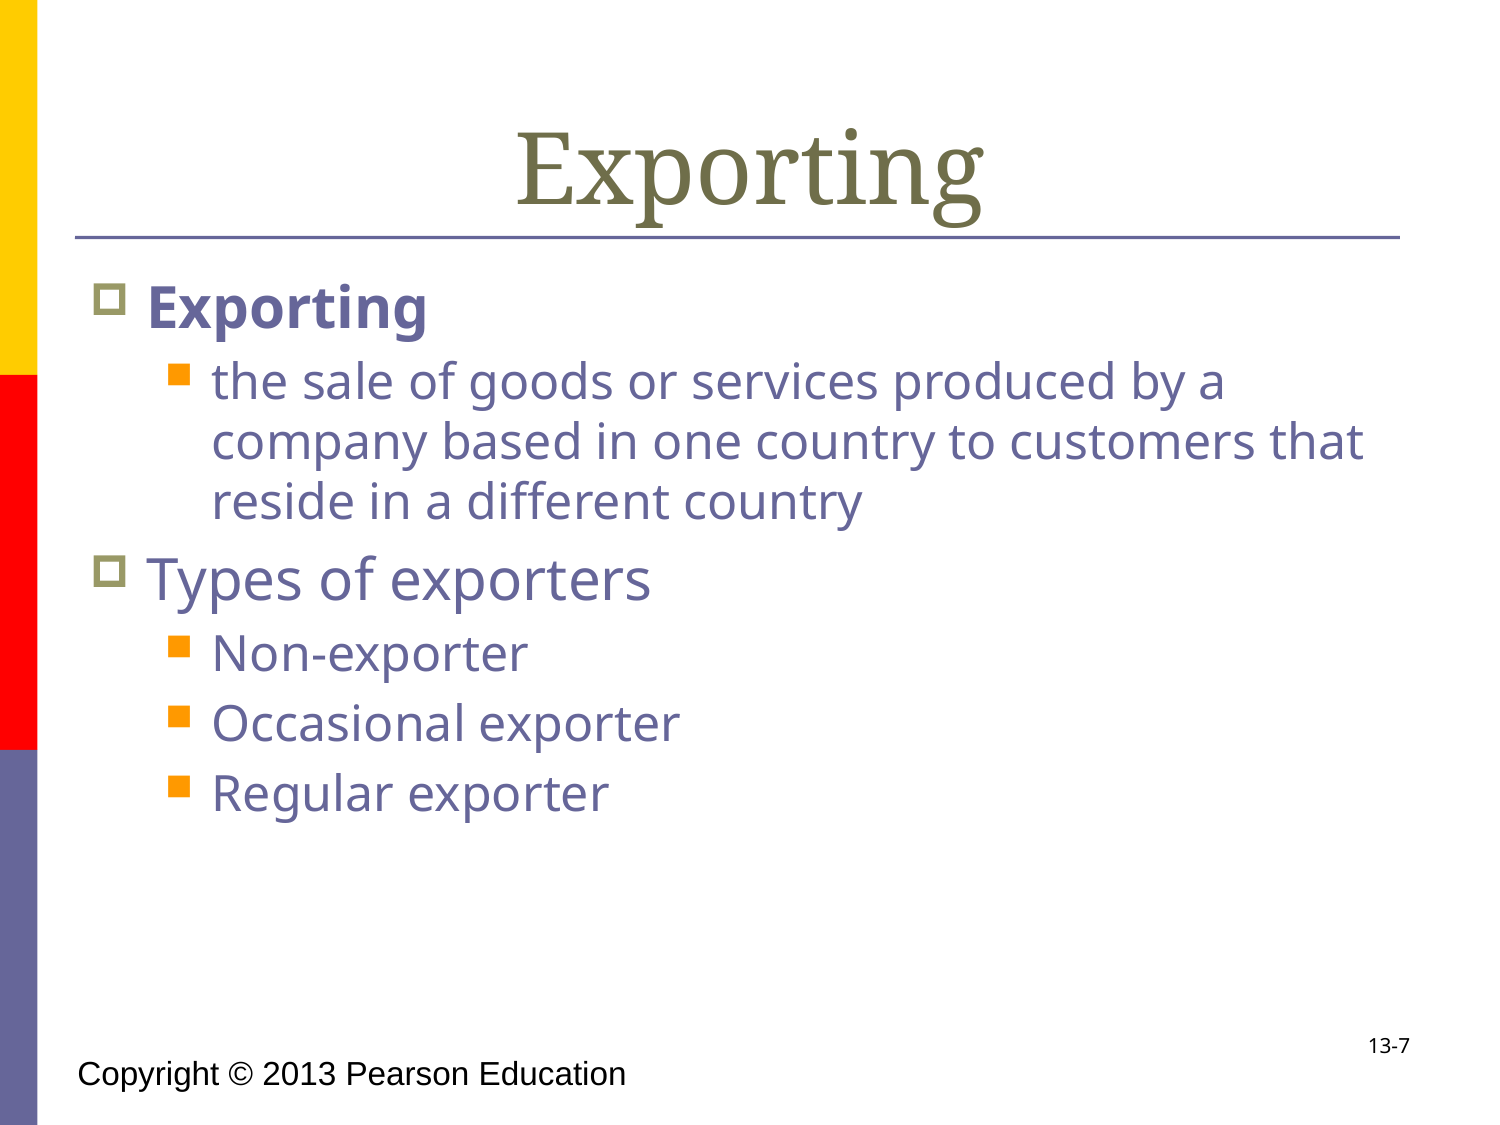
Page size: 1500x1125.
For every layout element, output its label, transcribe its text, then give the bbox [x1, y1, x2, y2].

title Exporting [75, 45, 1425, 233]
slide_number 13-7 [1074, 1025, 1425, 1100]
list Exporting the sale of goods or services produced by a company based in one country to customers that reside in a different country Types of exporters Non-exporter Occasional exporter Regular exporter [75, 262, 1425, 1006]
